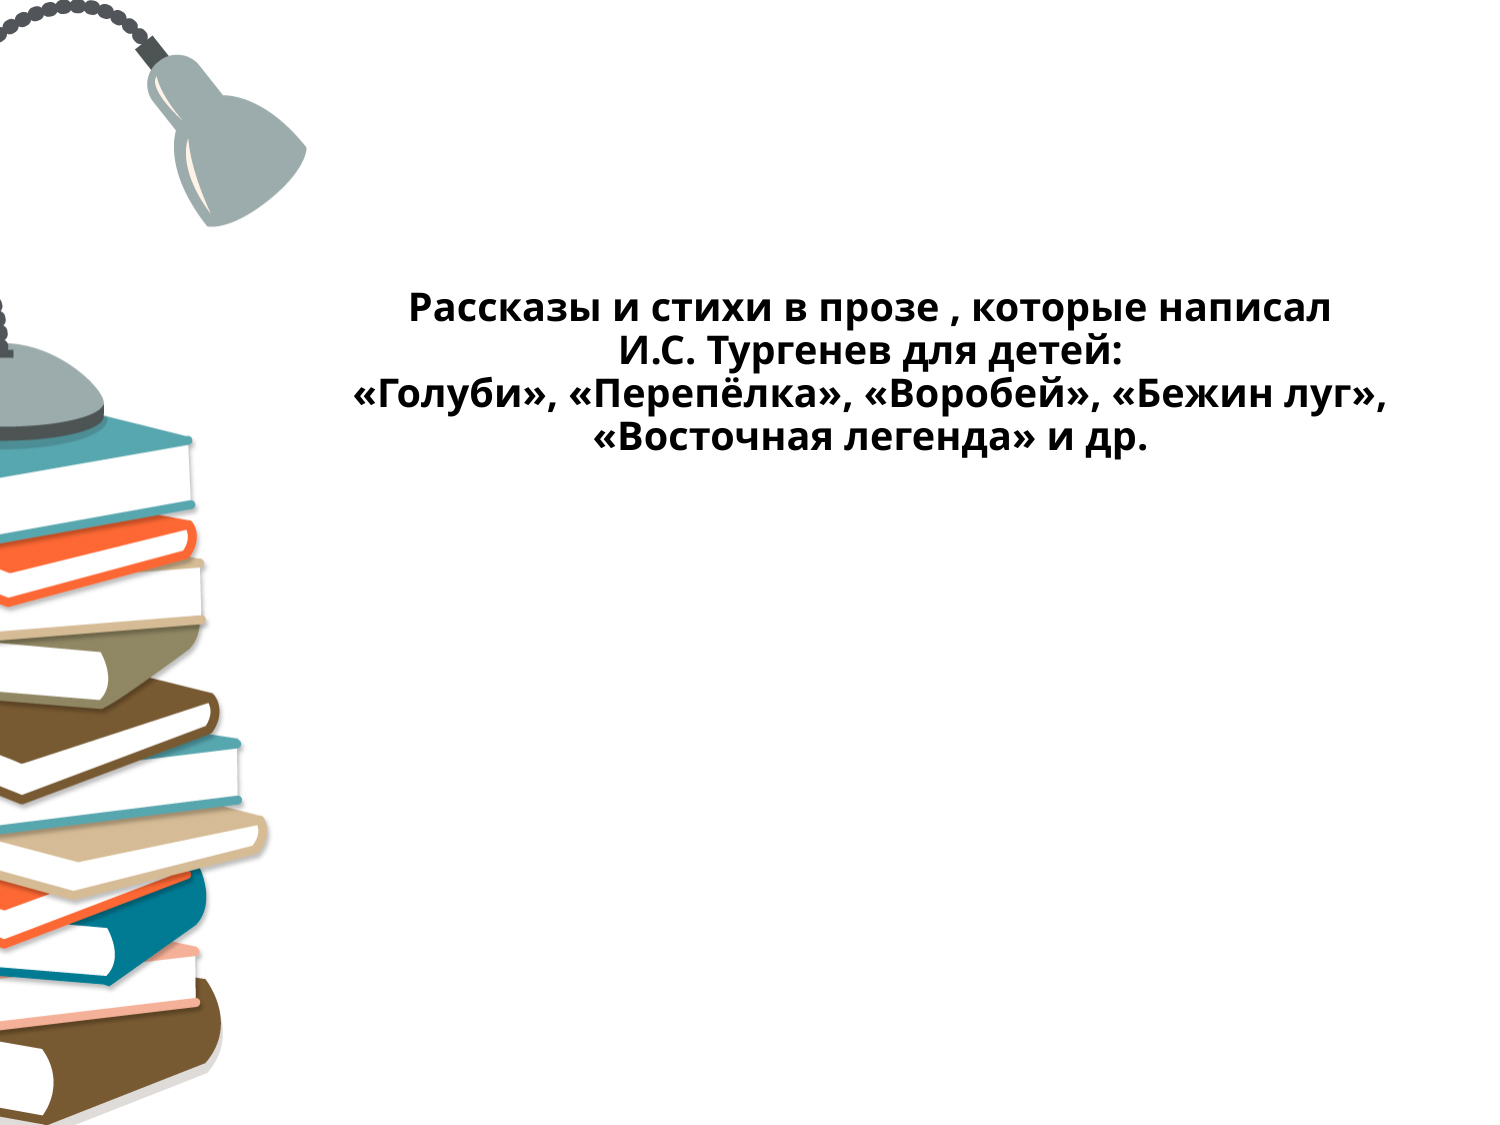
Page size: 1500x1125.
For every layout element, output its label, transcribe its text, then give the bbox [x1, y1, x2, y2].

title Рассказы и стихи в прозе , которые написал И.С. Тургенев для детей: «Голуби», «Перепёлка», «Воробей», «Бежин луг», «Восточная легенда» и др. [286, 279, 1456, 557]
picture [0, 0, 1500, 1125]
